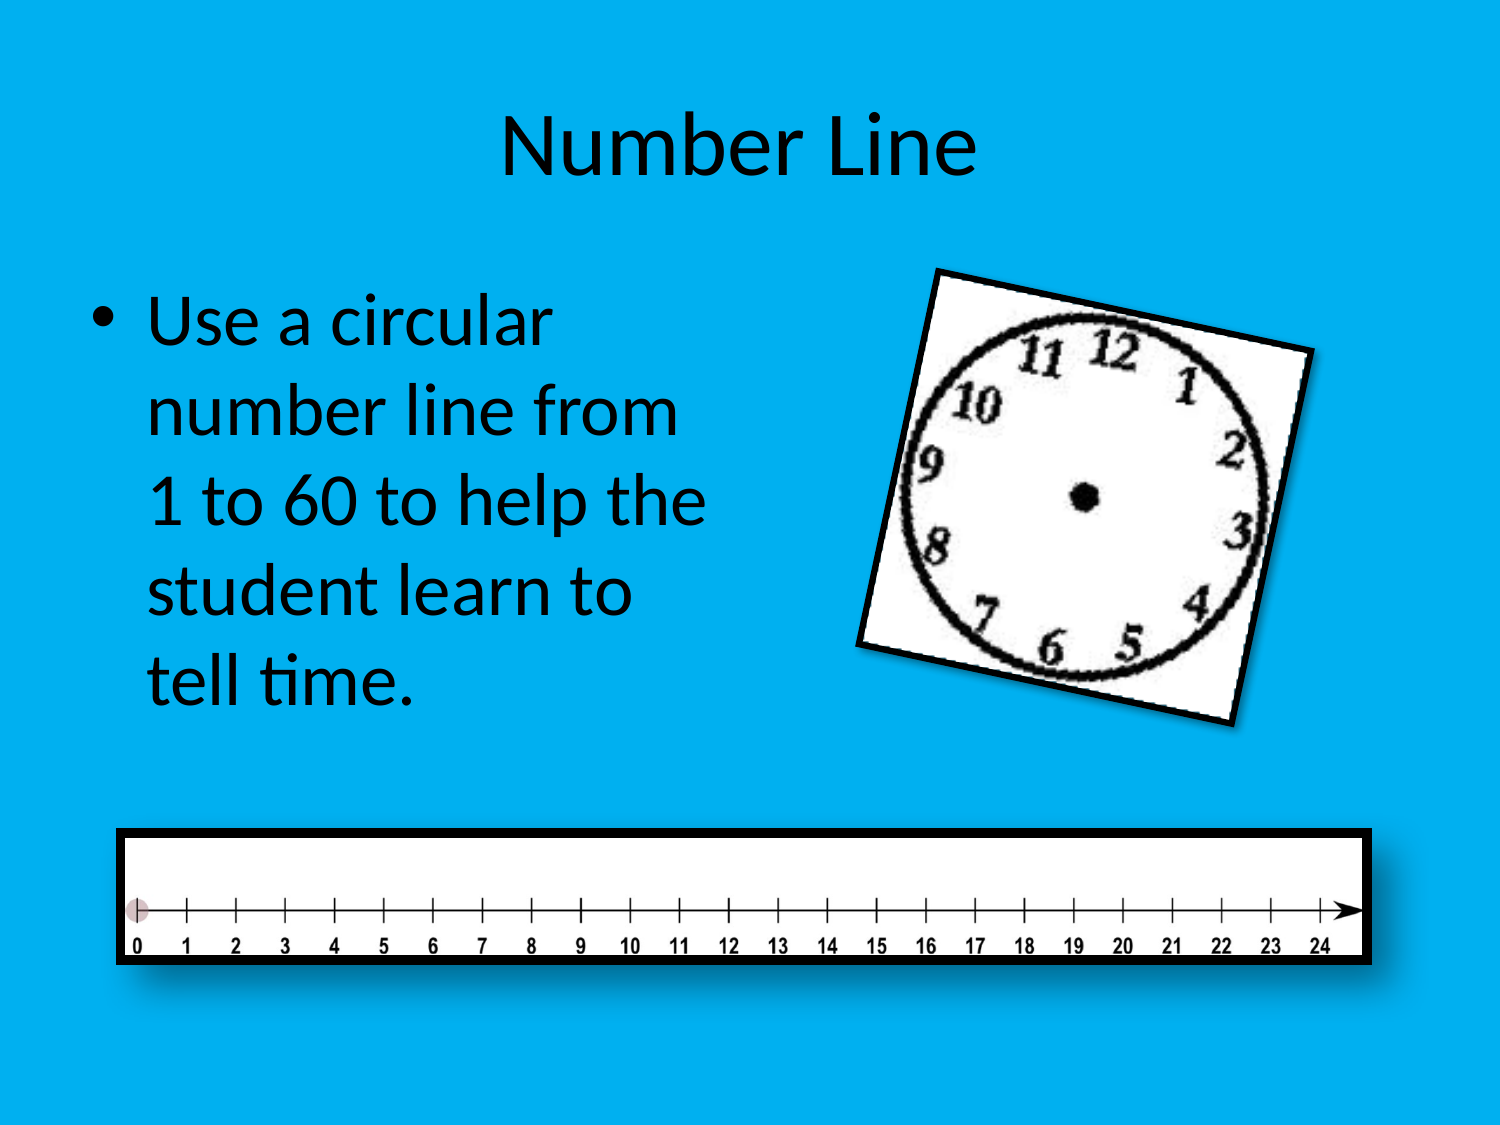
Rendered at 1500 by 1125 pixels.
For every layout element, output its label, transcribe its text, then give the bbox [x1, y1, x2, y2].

picture [934, 276, 1095, 309]
title Number Line [75, 45, 1425, 233]
picture [1075, 686, 1236, 719]
picture [863, 485, 897, 648]
picture [124, 837, 1363, 956]
picture [1273, 347, 1307, 510]
list Use a circular number line from 1 to 60 to help the student learn to tell time. [75, 262, 738, 1005]
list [897, 309, 1273, 686]
